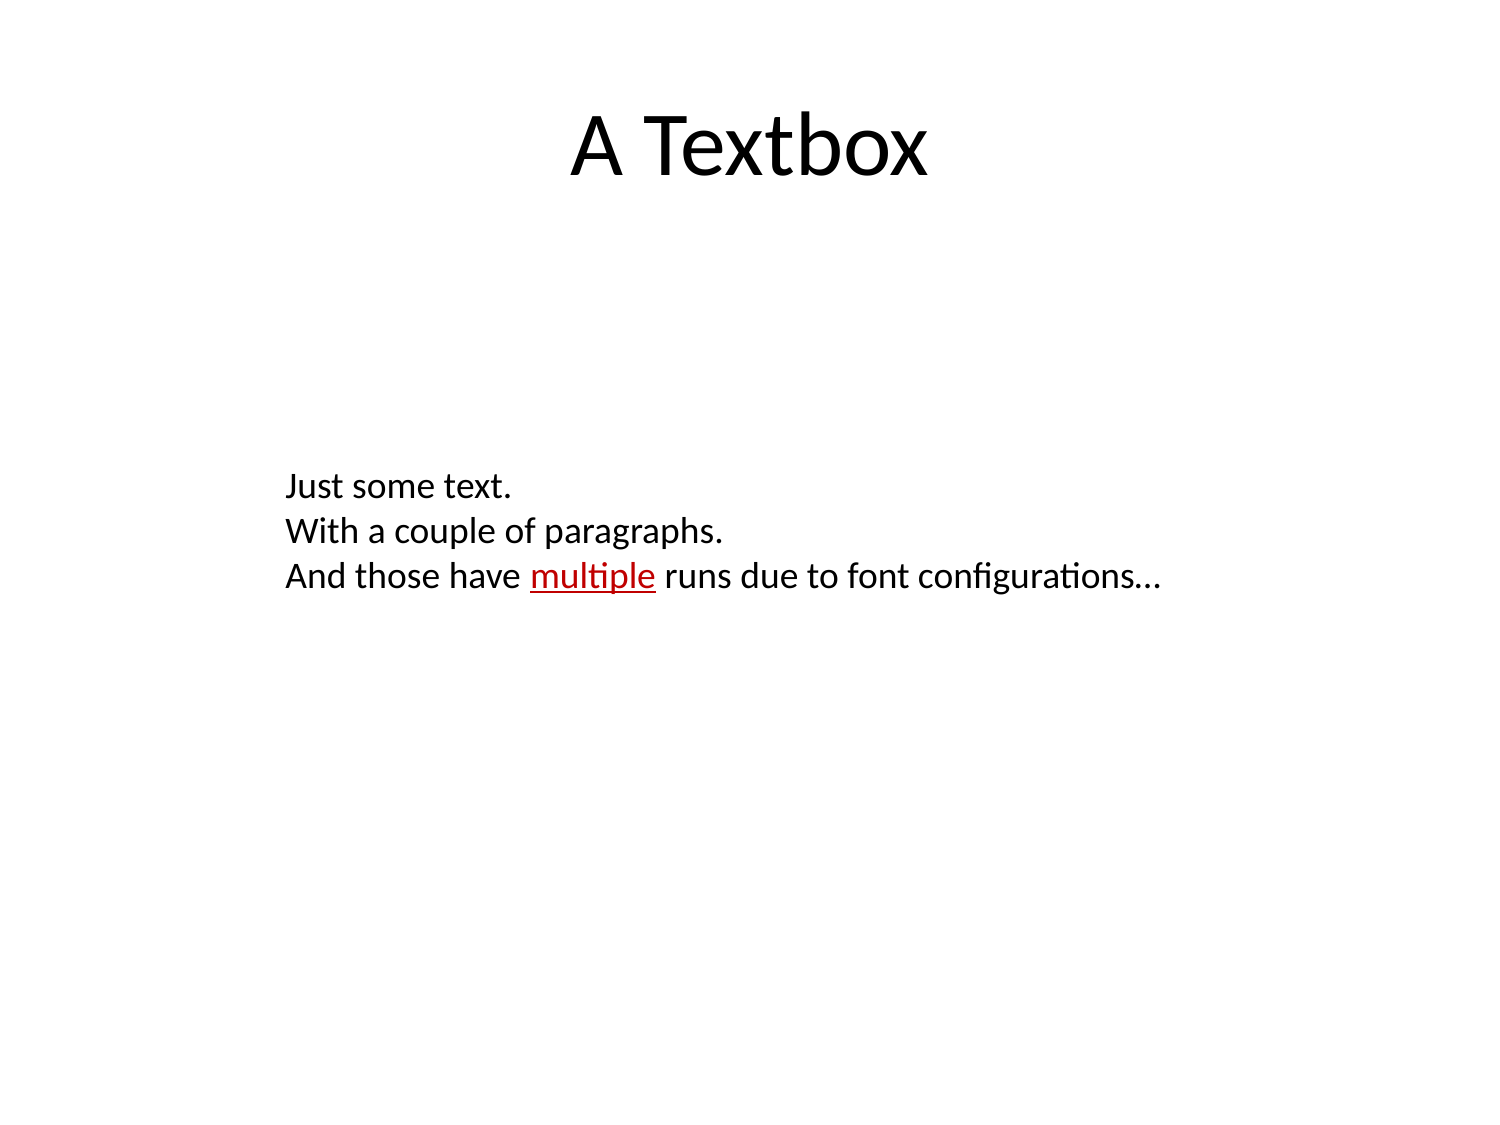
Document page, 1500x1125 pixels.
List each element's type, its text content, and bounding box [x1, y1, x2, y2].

title A Textbox [75, 45, 1425, 233]
text_box Just some text. With a couple of paragraphs. And those have multiple runs due to font configurations… [270, 453, 1177, 604]
